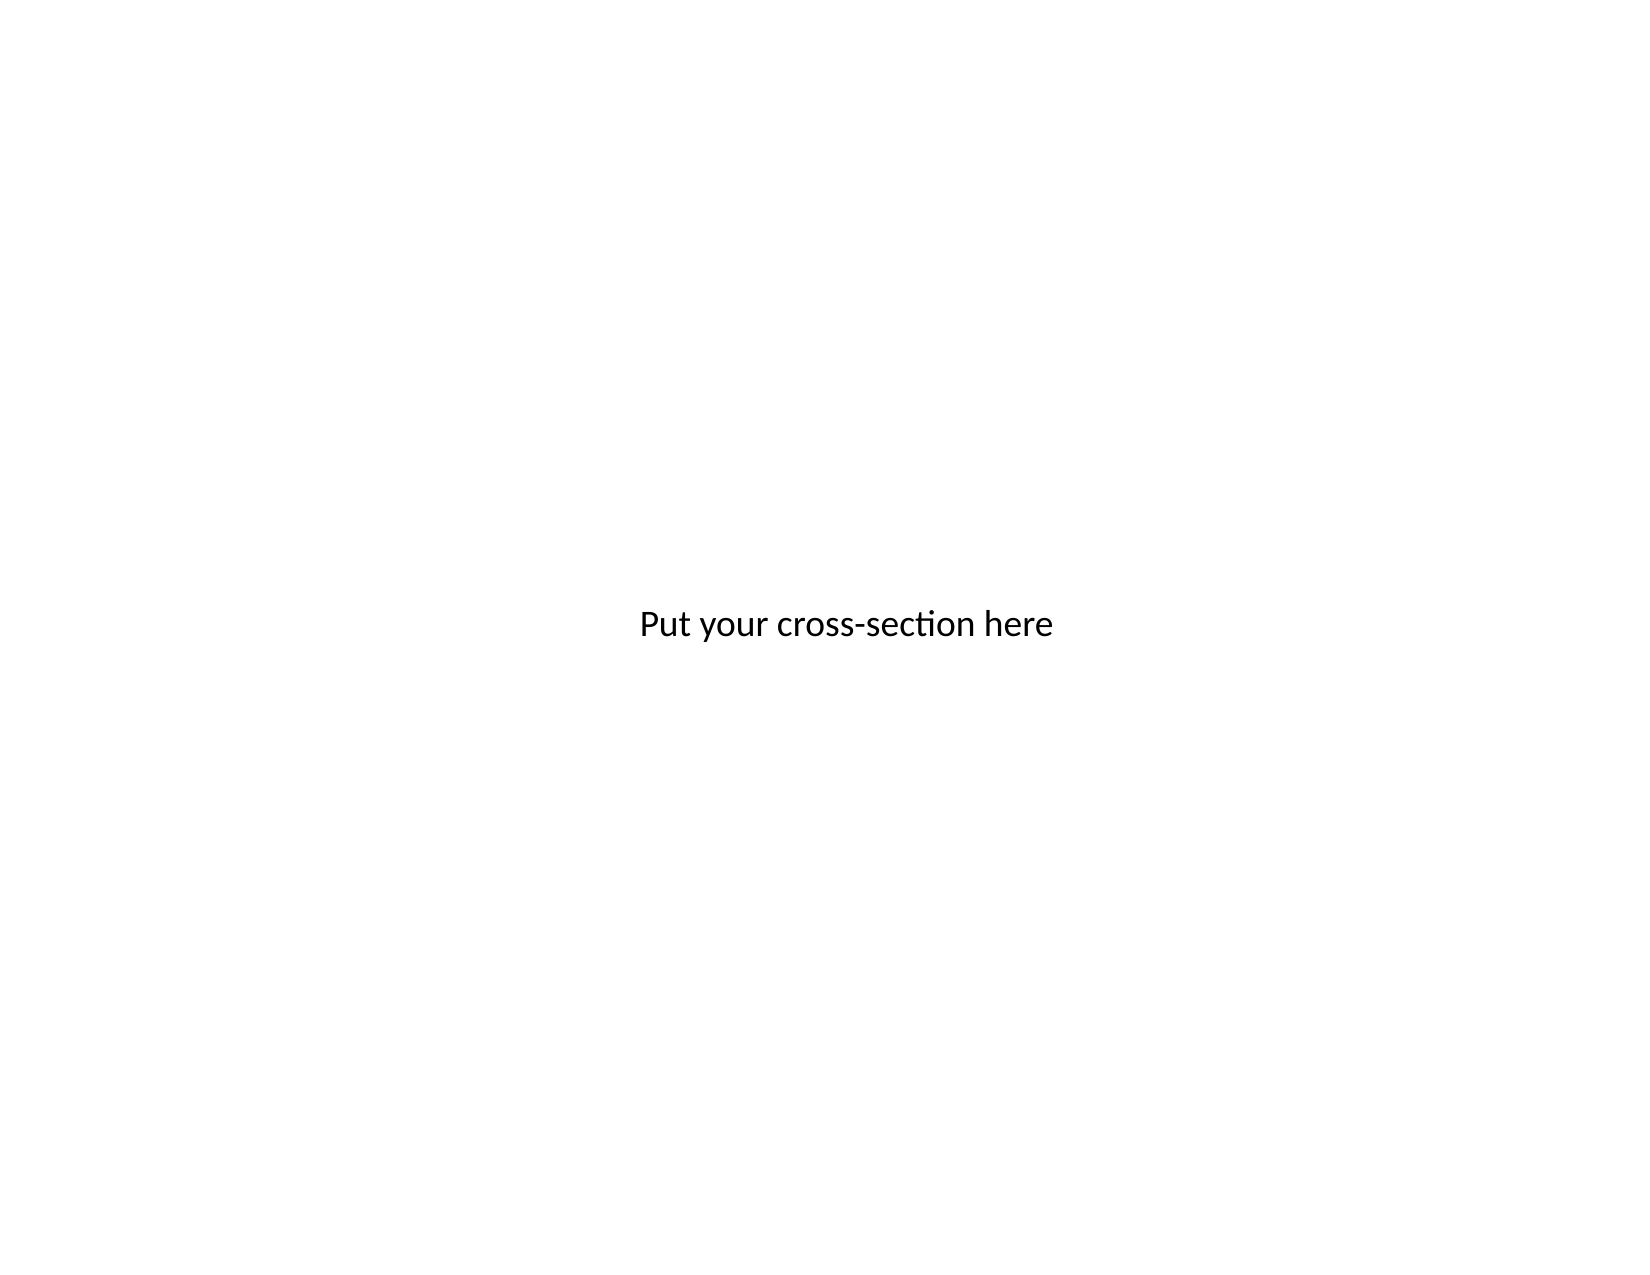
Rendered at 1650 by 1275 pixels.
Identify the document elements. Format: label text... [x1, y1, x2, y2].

text_box Put your cross-section here [624, 592, 1100, 652]
